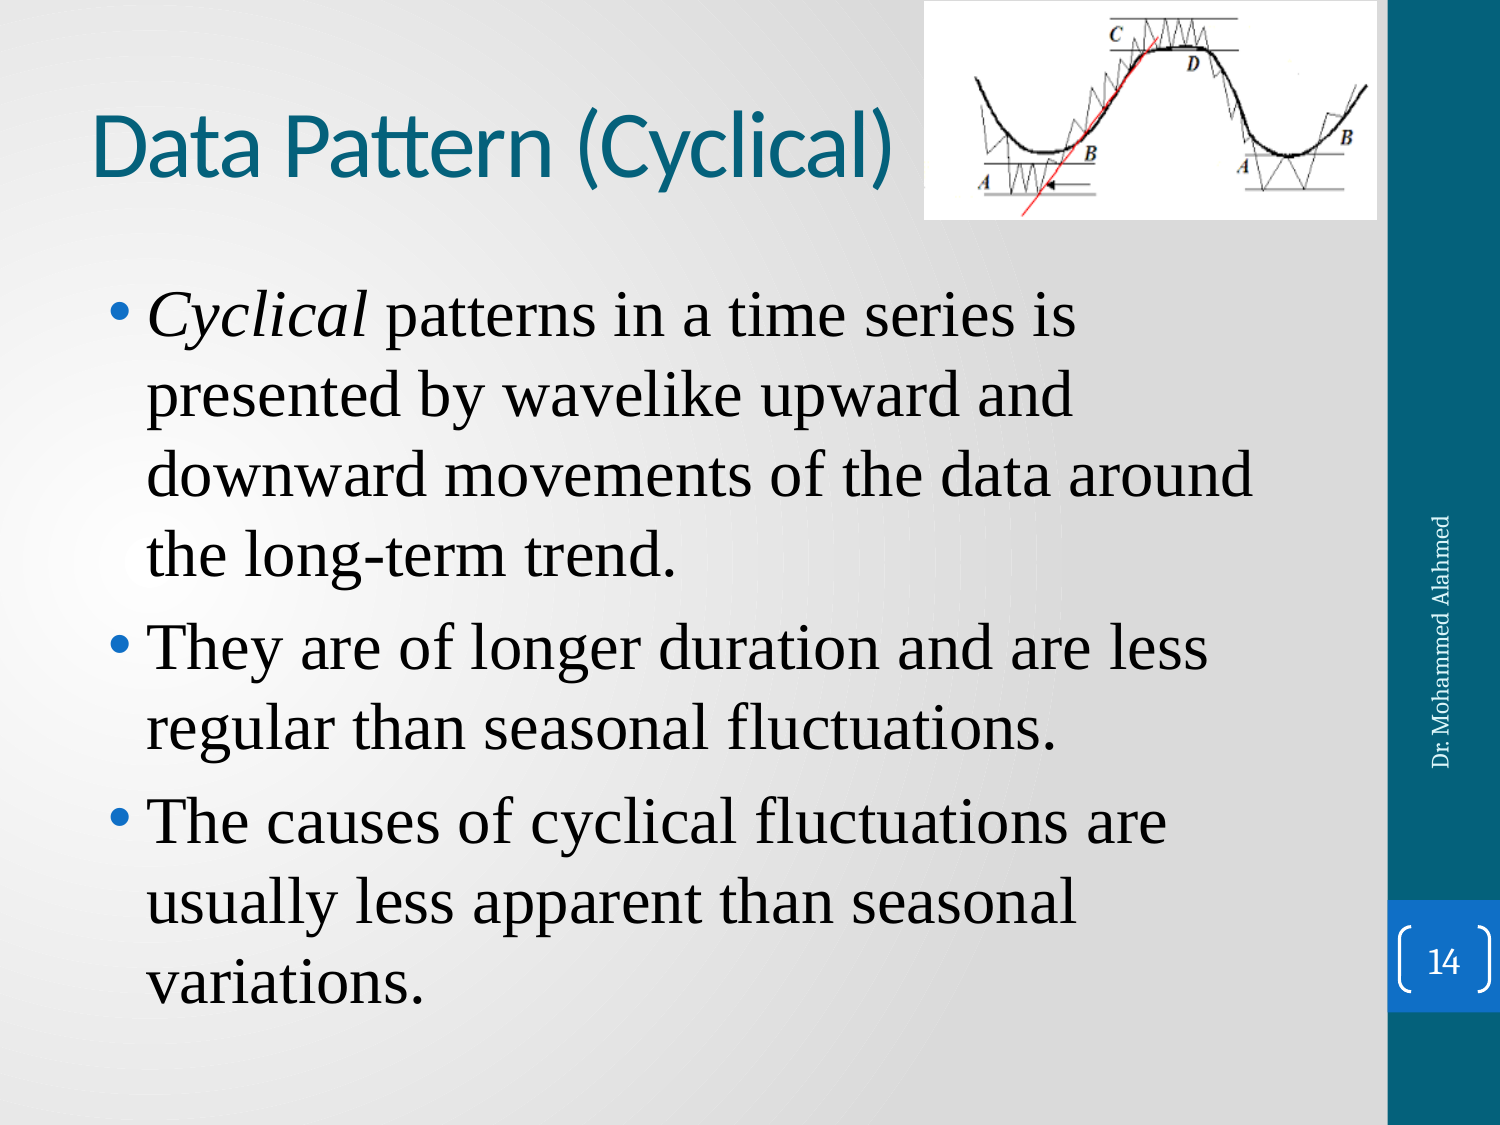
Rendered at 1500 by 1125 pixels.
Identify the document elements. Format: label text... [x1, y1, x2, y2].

title Data Pattern (Cyclical) [75, 45, 1000, 233]
footer Dr. Mohammed Alahmed [1408, 500, 1469, 889]
picture [924, 1, 1377, 220]
slide_number 14 [1397, 925, 1492, 994]
list Cyclical patterns in a time series is presented by wavelike upward and downward movements of the data around the long-term trend. They are of longer duration and are less regular than seasonal fluctuations. The causes of cyclical fluctuations are usually less apparent than seasonal variations. [75, 262, 1325, 1050]
